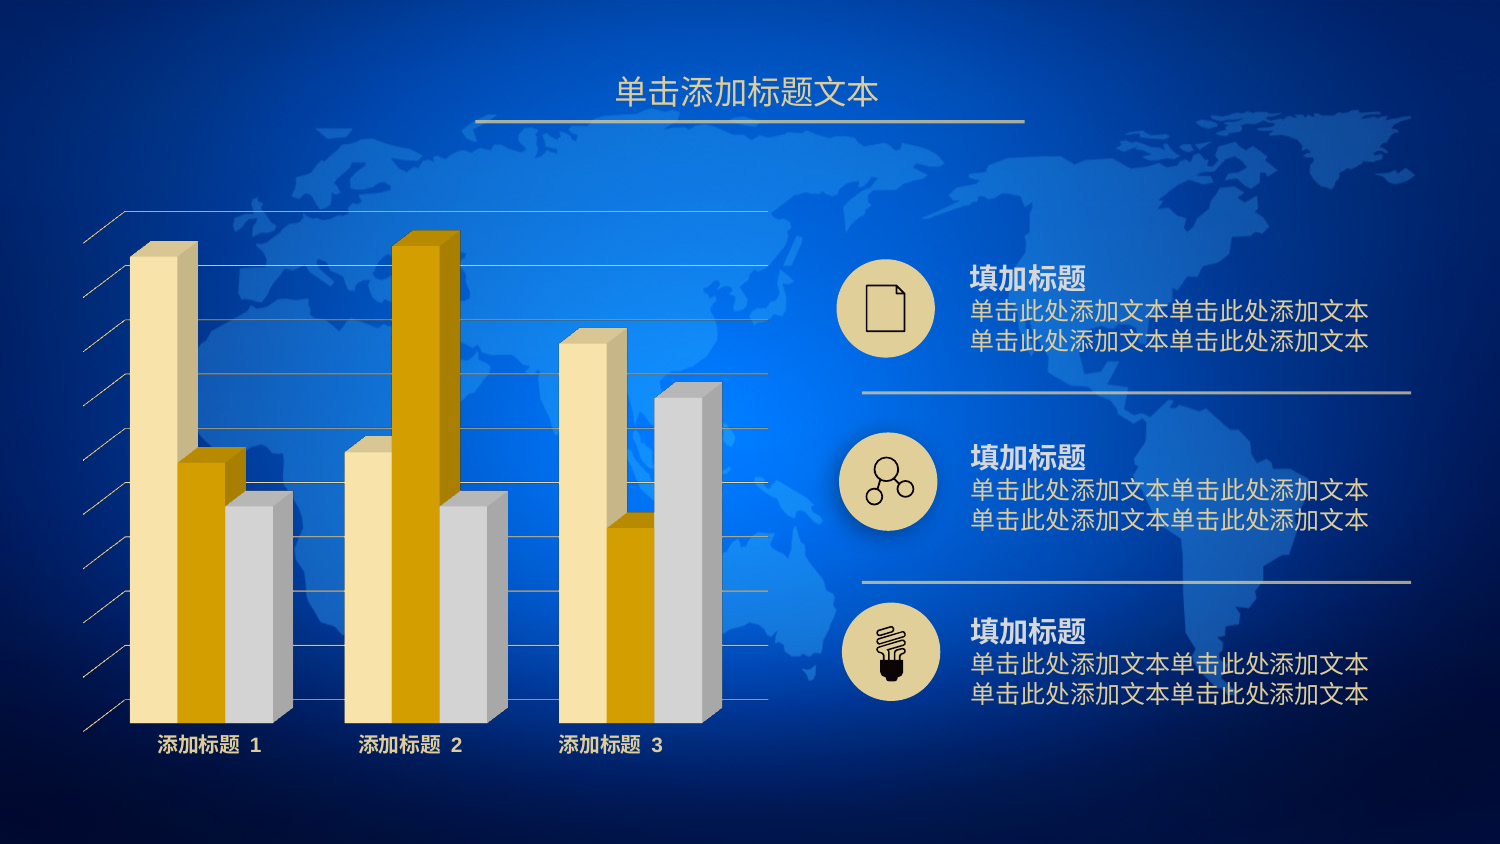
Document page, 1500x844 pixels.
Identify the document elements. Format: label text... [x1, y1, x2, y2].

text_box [839, 432, 938, 531]
picture [0, 0, 1500, 844]
text_box 填加标题 单击此处添加文本单击此处添加文本 单击此处添加文本单击此处添加文本 [1137, 606, 1412, 716]
text_box 填加标题 单击此处添加文本单击此处添加文本 单击此处添加文本单击此处添加文本 [955, 432, 1136, 542]
text_box 添加标题 1 [137, 743, 282, 764]
text_box 填加标题 单击此处添加文本单击此处添加文本 单击此处添加文本单击此处添加文本 [1137, 432, 1412, 542]
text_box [841, 602, 941, 701]
text_box 单击添加标题文本 [599, 43, 749, 119]
text_box 填加标题 单击此处添加文本单击此处添加文本 单击此处添加文本单击此处添加文本 [955, 252, 1136, 363]
chart [63, 200, 790, 743]
text_box 添加标题 2 [338, 743, 483, 764]
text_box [836, 259, 935, 358]
text_box 填加标题 单击此处添加文本单击此处添加文本 单击此处添加文本单击此处添加文本 [955, 606, 1136, 716]
text_box 填加标题 单击此处添加文本单击此处添加文本 单击此处添加文本单击此处添加文本 [1137, 252, 1412, 363]
text_box 添加标题 3 [538, 743, 683, 764]
text_box 单击添加标题文本 [751, 43, 901, 119]
